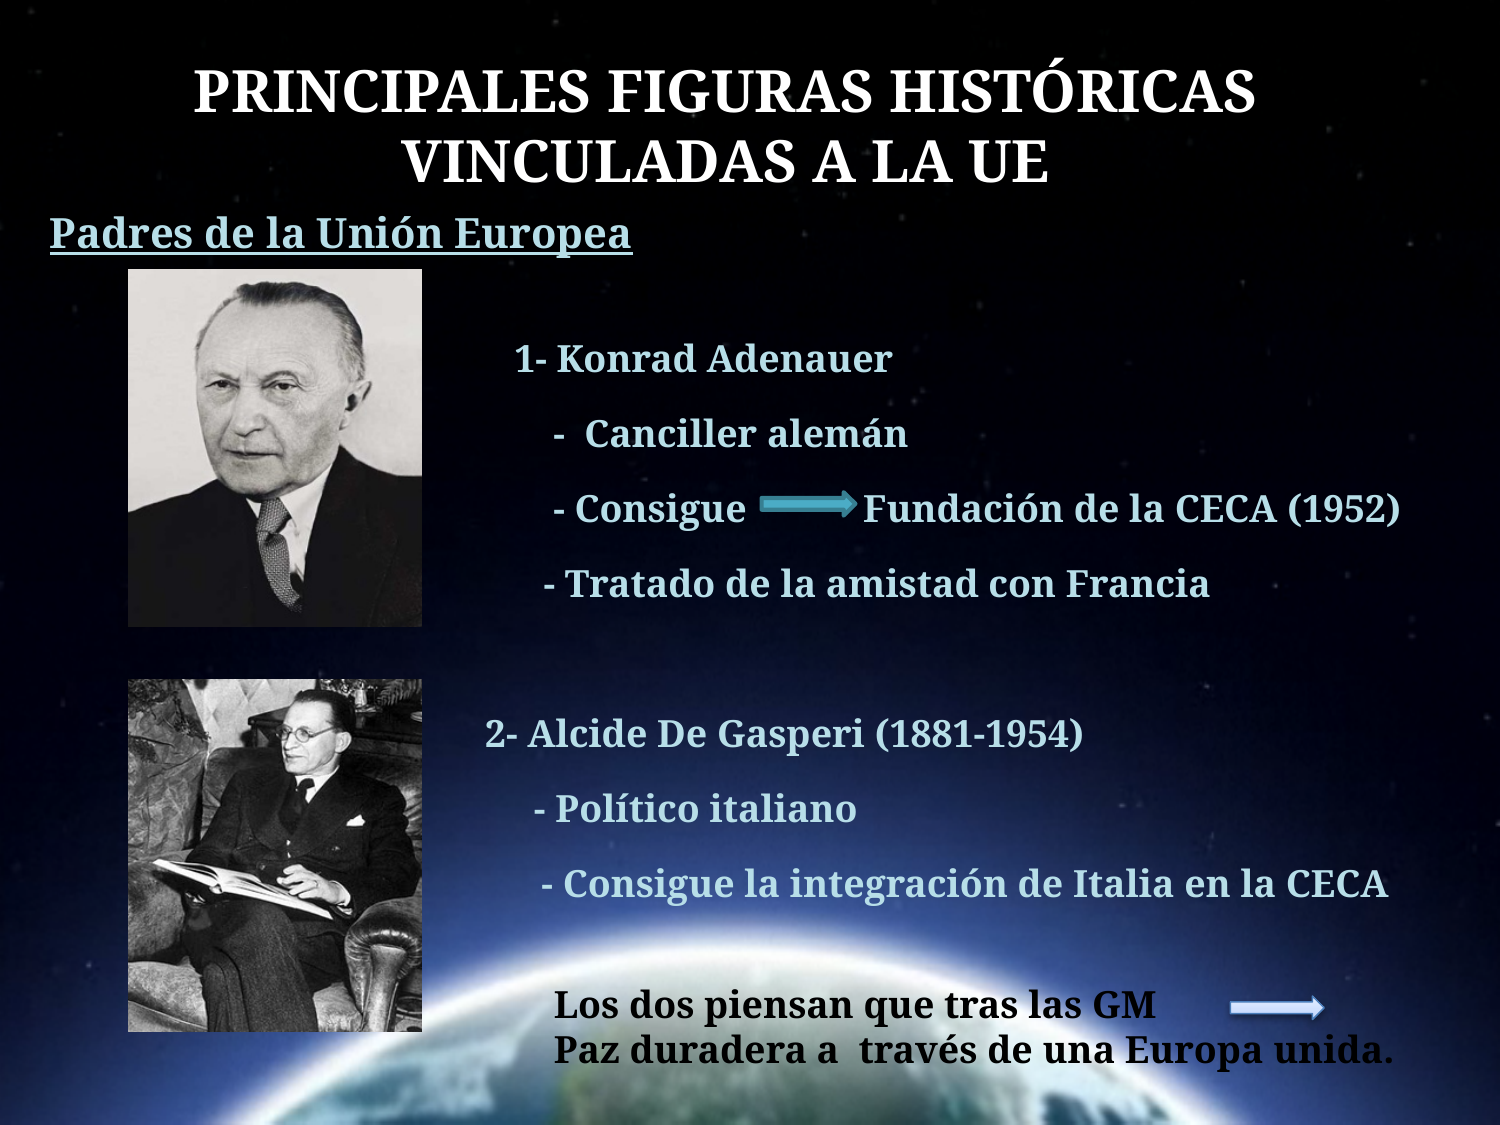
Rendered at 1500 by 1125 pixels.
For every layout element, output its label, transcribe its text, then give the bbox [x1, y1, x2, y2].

text_box Padres de la Unión Europea [35, 199, 774, 264]
text_box 1- Konrad Adenauer - Canciller alemán - Consigue Fundación de la CECA (1952) - Tratado de la amistad con Francia 2- Alcide De Gasperi (1881-1954) - Político italiano - Consigue la integración de Italia en la CECA [70, 304, 1442, 1125]
text_box Principales figuras históricas vinculadas a la UE [46, 46, 1407, 235]
text_box [1229, 995, 1325, 1021]
text_box [759, 490, 858, 518]
text_box Los dos piensan que tras las GM Paz duradera a través de una Europa unida. [538, 973, 1500, 1124]
picture [128, 679, 423, 1032]
picture [0, 0, 1500, 1125]
